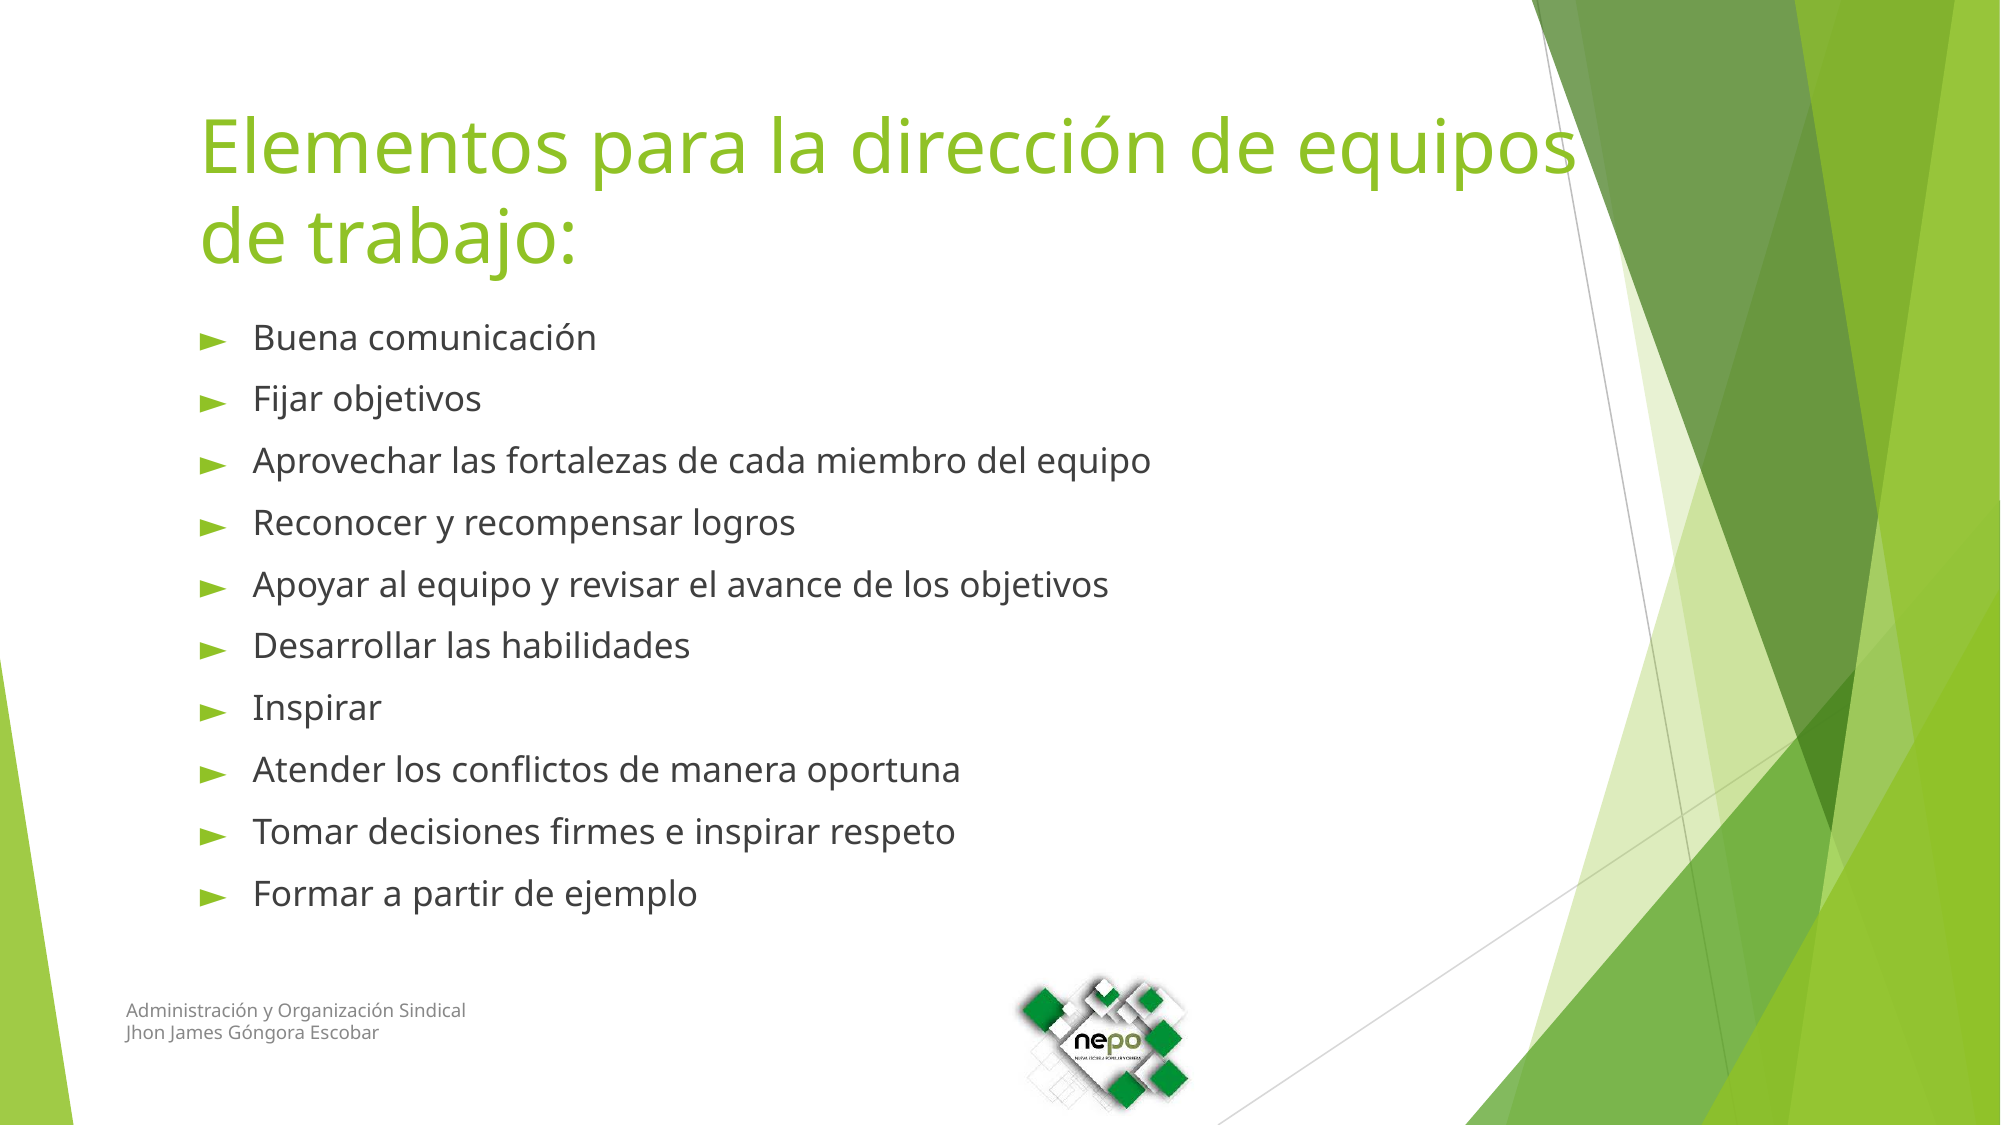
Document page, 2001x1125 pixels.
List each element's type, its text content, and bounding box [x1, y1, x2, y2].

title Elementos para la dirección de equipos de trabajo: [184, 90, 1595, 307]
picture [1004, 964, 1199, 1125]
footer Administración y Organización Sindical Jhon James Góngora Escobar [111, 991, 999, 1051]
list Buena comunicación Fijar objetivos Aprovechar las fortalezas de cada miembro del equipo Reconocer y recompensar logros Apoyar al equipo y revisar el avance de los objetivos Desarrollar las habilidades Inspirar Atender los conflictos de manera oportuna Tomar decisiones firmes e inspirar respeto Formar a partir de ejemplo [184, 307, 1648, 927]
